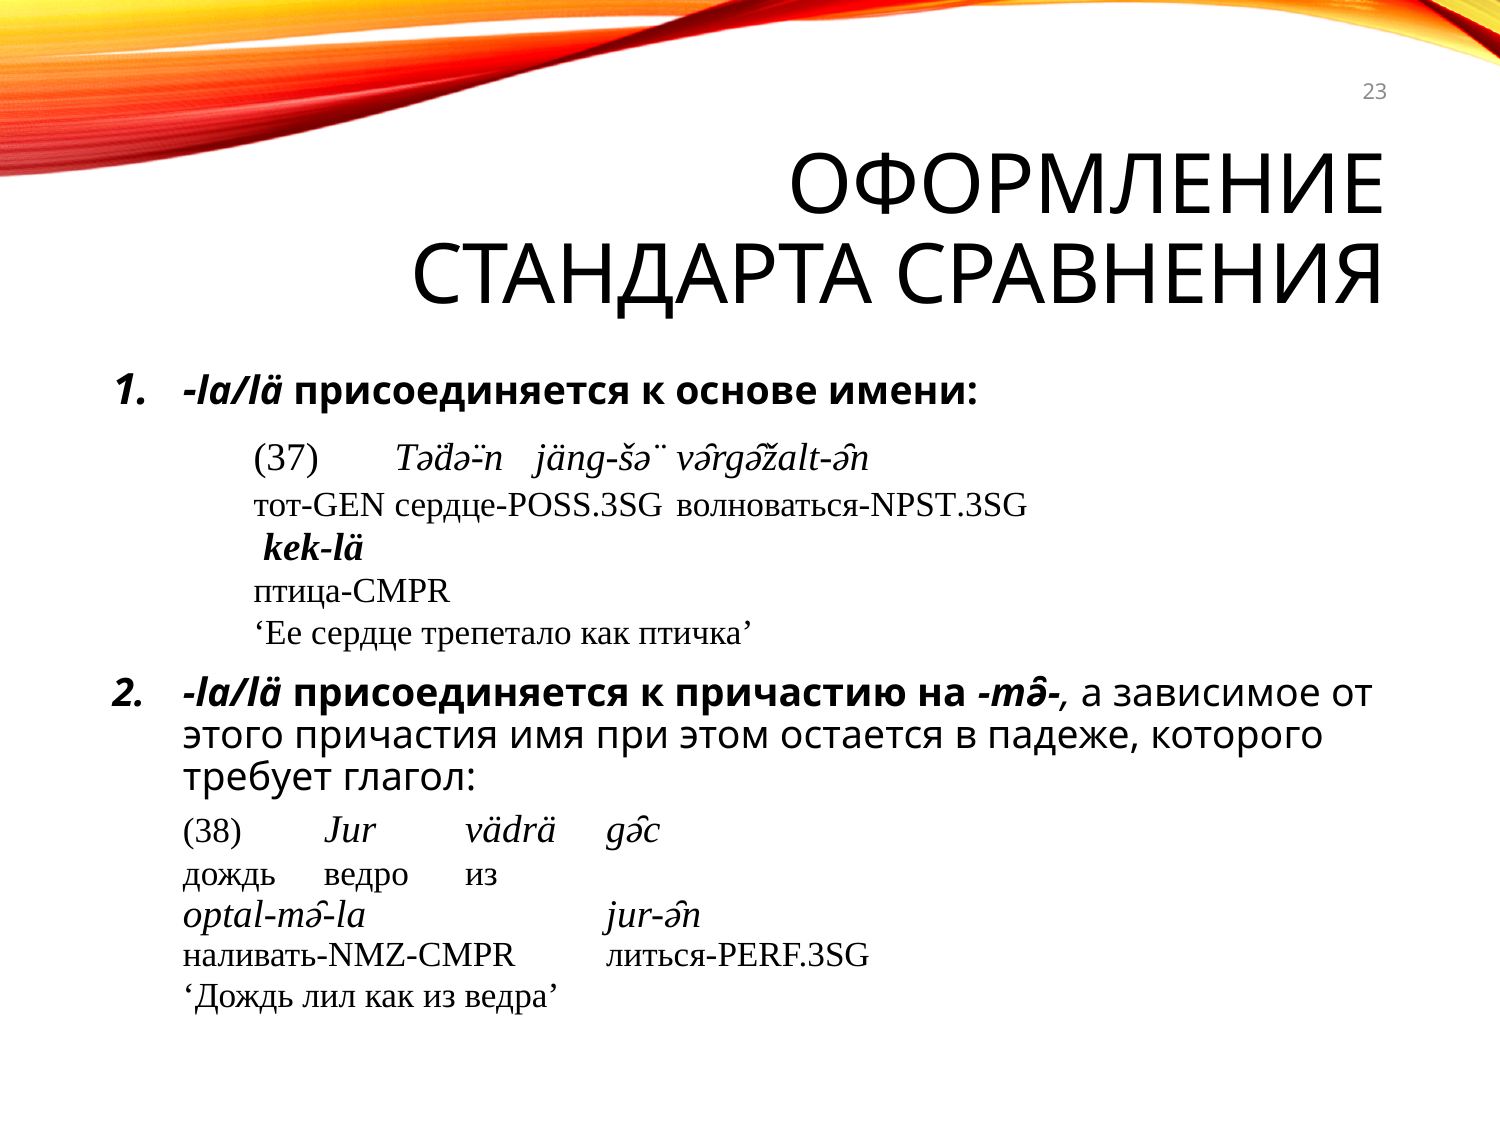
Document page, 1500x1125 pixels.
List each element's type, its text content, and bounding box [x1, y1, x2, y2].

picture [0, 0, 1500, 178]
list -la/lä присоединяется к основе имени: (37) Tə̈də̈-n jäng-šə̈ və̑rgə̑žalt-ə̑n тот-gen сердце-poss.3sg волноваться-npst.3sg kek-lä птица-cmpr ‘Ее сердце трепетало как птичка’ -la/lä присоединяется к причастию на -mə̑-, а зависимое от этого причастия имя при этом остается в падеже, которого требует глагол: (38) Jur vädrä gə̑c дождь ведро из optal-mə̑-la jur-ə̑n наливать-nmz-cmpr литься-perf.3sg ‘Дождь лил как из ведра’ [97, 360, 1403, 1028]
title Оформление стандарта сравнения [356, 125, 1403, 338]
slide_number 23 [1078, 62, 1403, 123]
